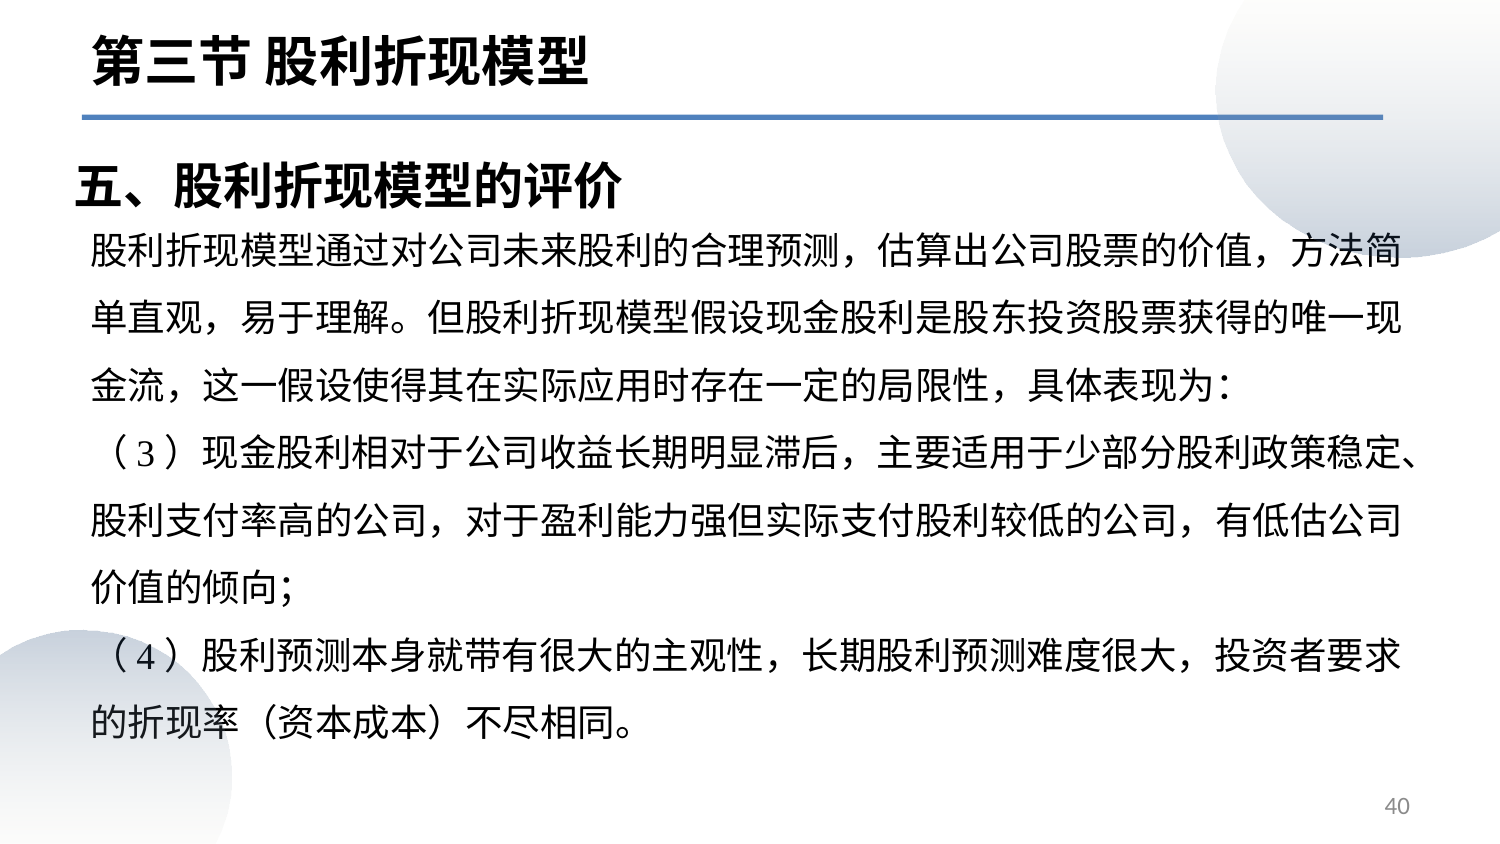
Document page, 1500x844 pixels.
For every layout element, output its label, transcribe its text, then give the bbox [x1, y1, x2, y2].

text_box [0, 627, 234, 844]
list 股利折现模型通过对公司未来股利的合理预测，估算出公司股票的价值，方法简单直观，易于理解。但股利折现模型假设现金股利是股东投资股票获得的唯一现金流，这一假设使得其在实际应用时存在一定的局限性，具体表现为： （3）现金股利相对于公司收益长期明显滞后，主要适用于少部分股利政策稳定、股利支付率高的公司，对于盈利能力强但实际支付股利较低的公司，有低估公司价值的倾向； （4）股利预测本身就带有很大的主观性，长期股利预测难度很大，投资者要求的折现率（资本成本）不尽相同。 [75, 200, 1425, 754]
text_box 第三节 股利折现模型 [74, 11, 1234, 107]
text_box 五、股利折现模型的评价 [58, 117, 1256, 200]
slide_number 40 [1074, 782, 1425, 827]
text_box [1213, 0, 1500, 260]
